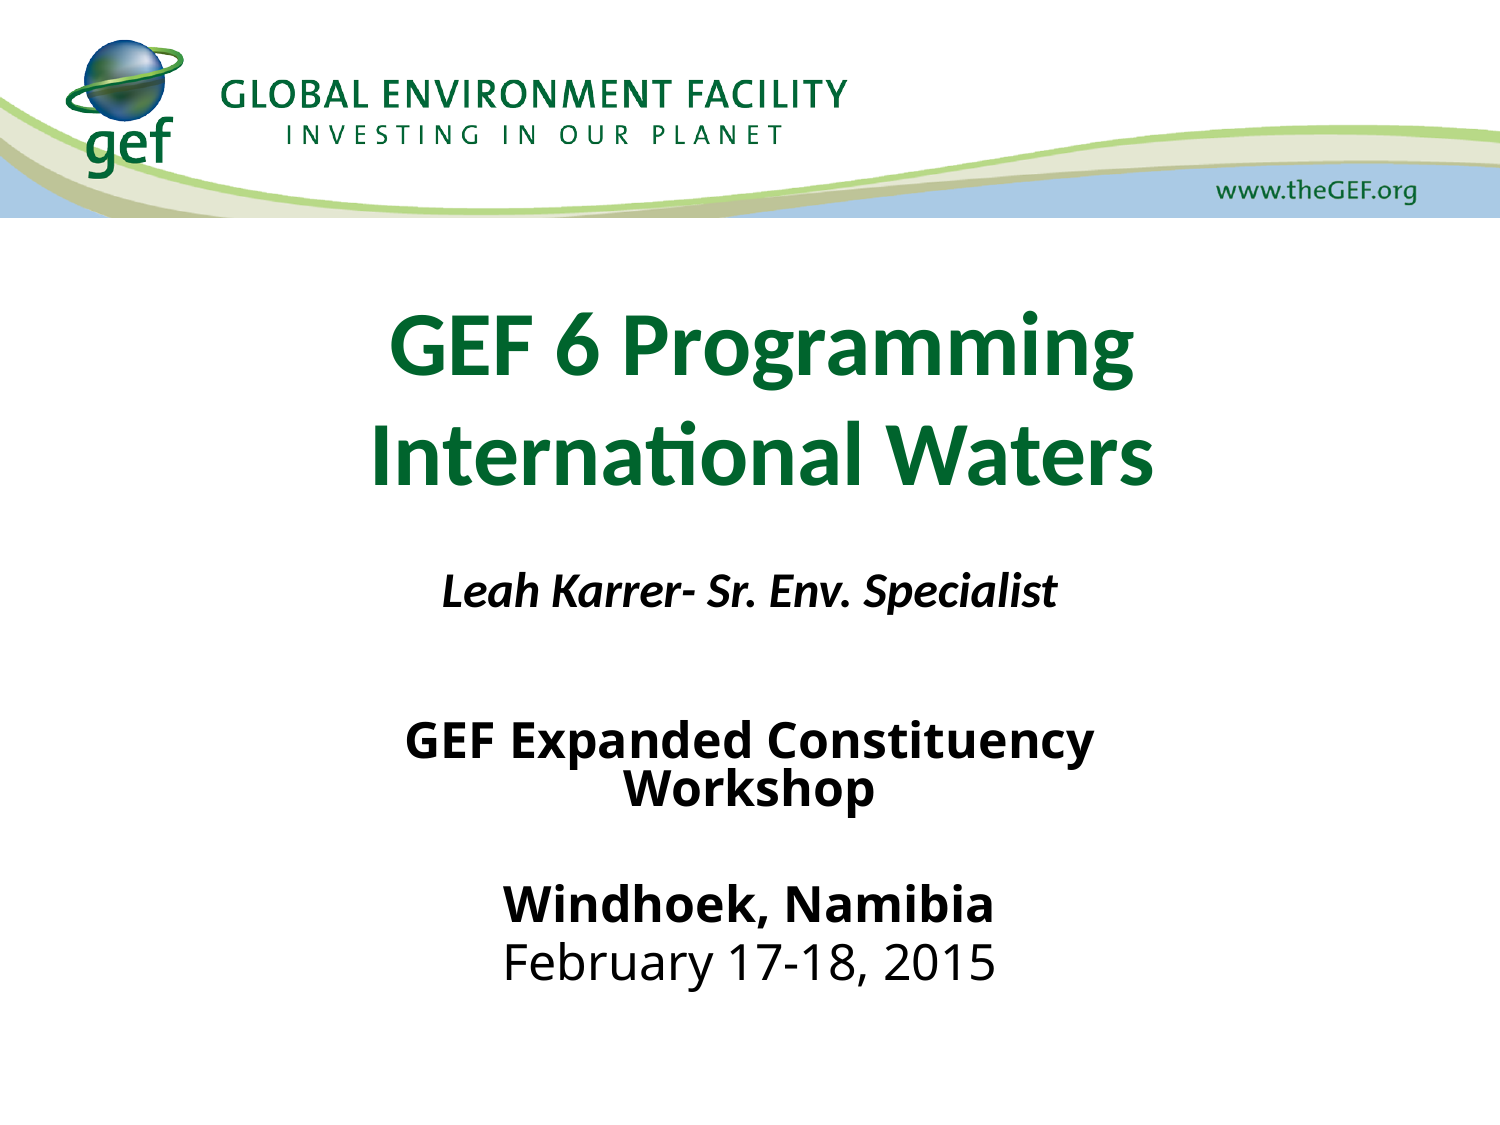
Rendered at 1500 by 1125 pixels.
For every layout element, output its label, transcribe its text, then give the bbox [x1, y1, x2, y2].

subtitle GEF Expanded Constituency Workshop Windhoek, Namibia February 17-18, 2015 [274, 712, 1226, 1026]
picture [0, 12, 1500, 218]
title GEF 6 Programming International Waters [87, 312, 1438, 476]
text_box Leah Karrer- Sr. Env. Specialist [426, 549, 1073, 625]
